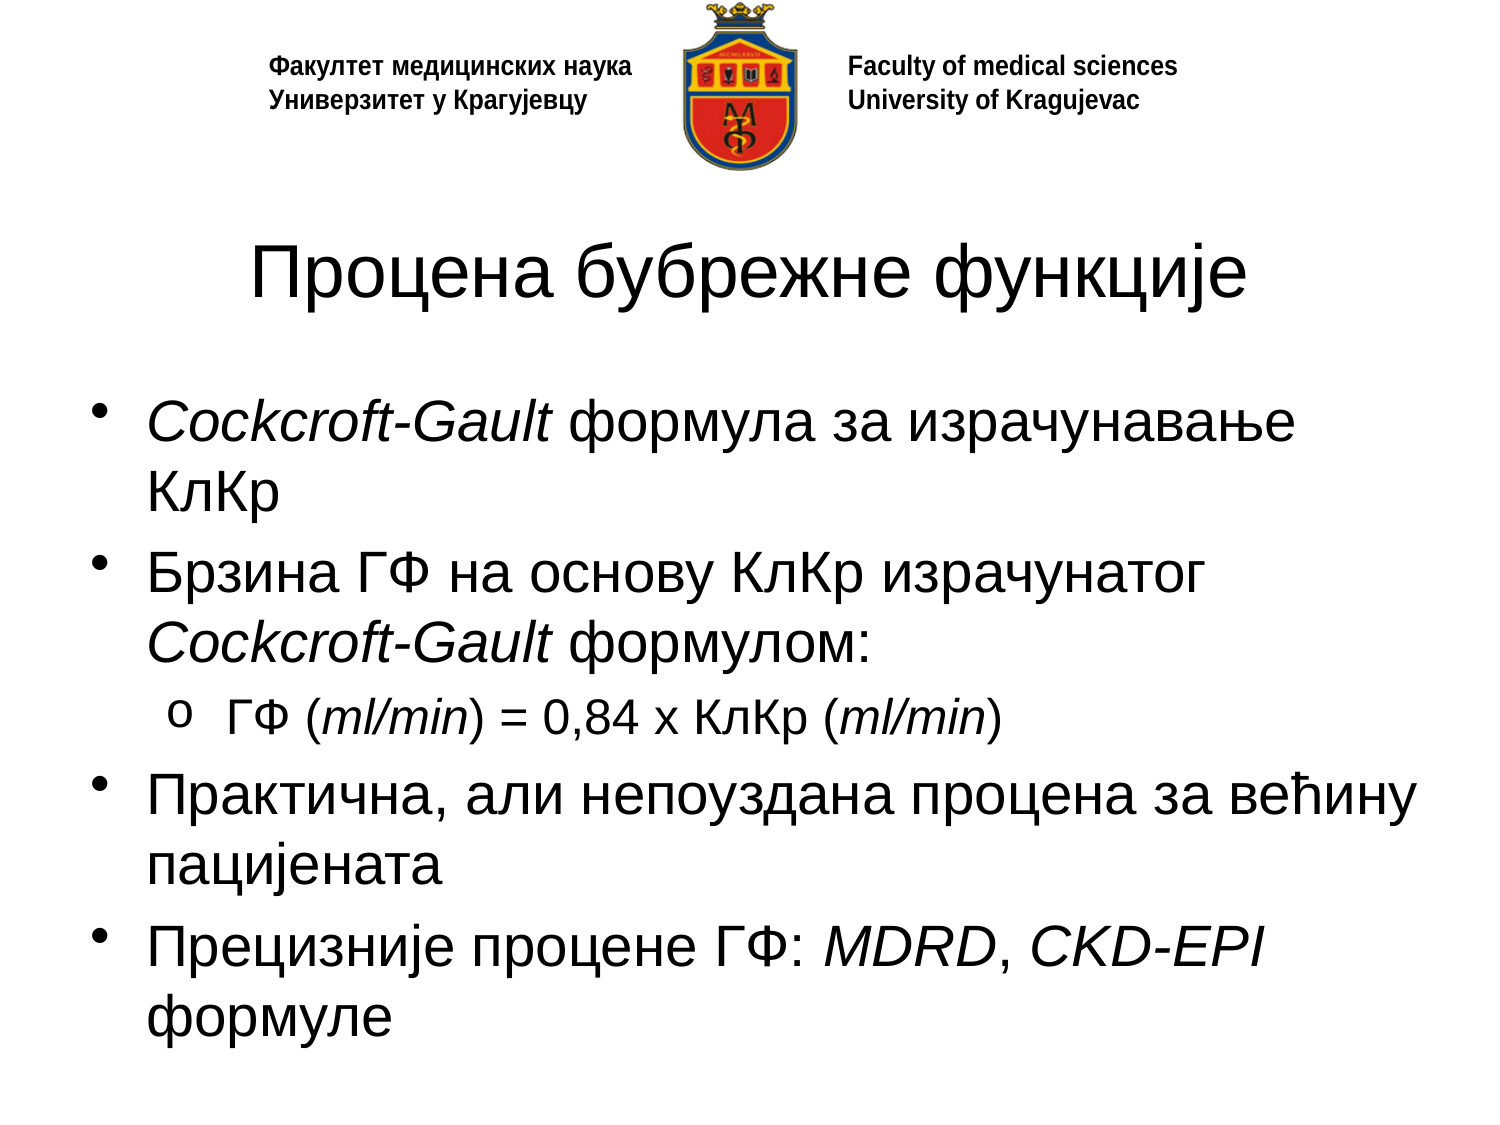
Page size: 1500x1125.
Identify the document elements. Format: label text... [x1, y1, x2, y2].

list Cockcroft-Gault формула за израчунавање КлКр Брзина ГФ на основу КлКр израчунатог Cockcroft-Gault формулом: ГФ (ml/min) = 0,84 x КлКр (ml/min) Практична, али непоуздана процена за већину пацијената Прецизније процене ГФ: MDRD, CKD-EPI формуле [74, 374, 1448, 1118]
title Процена бубрежне функције [74, 173, 1426, 362]
